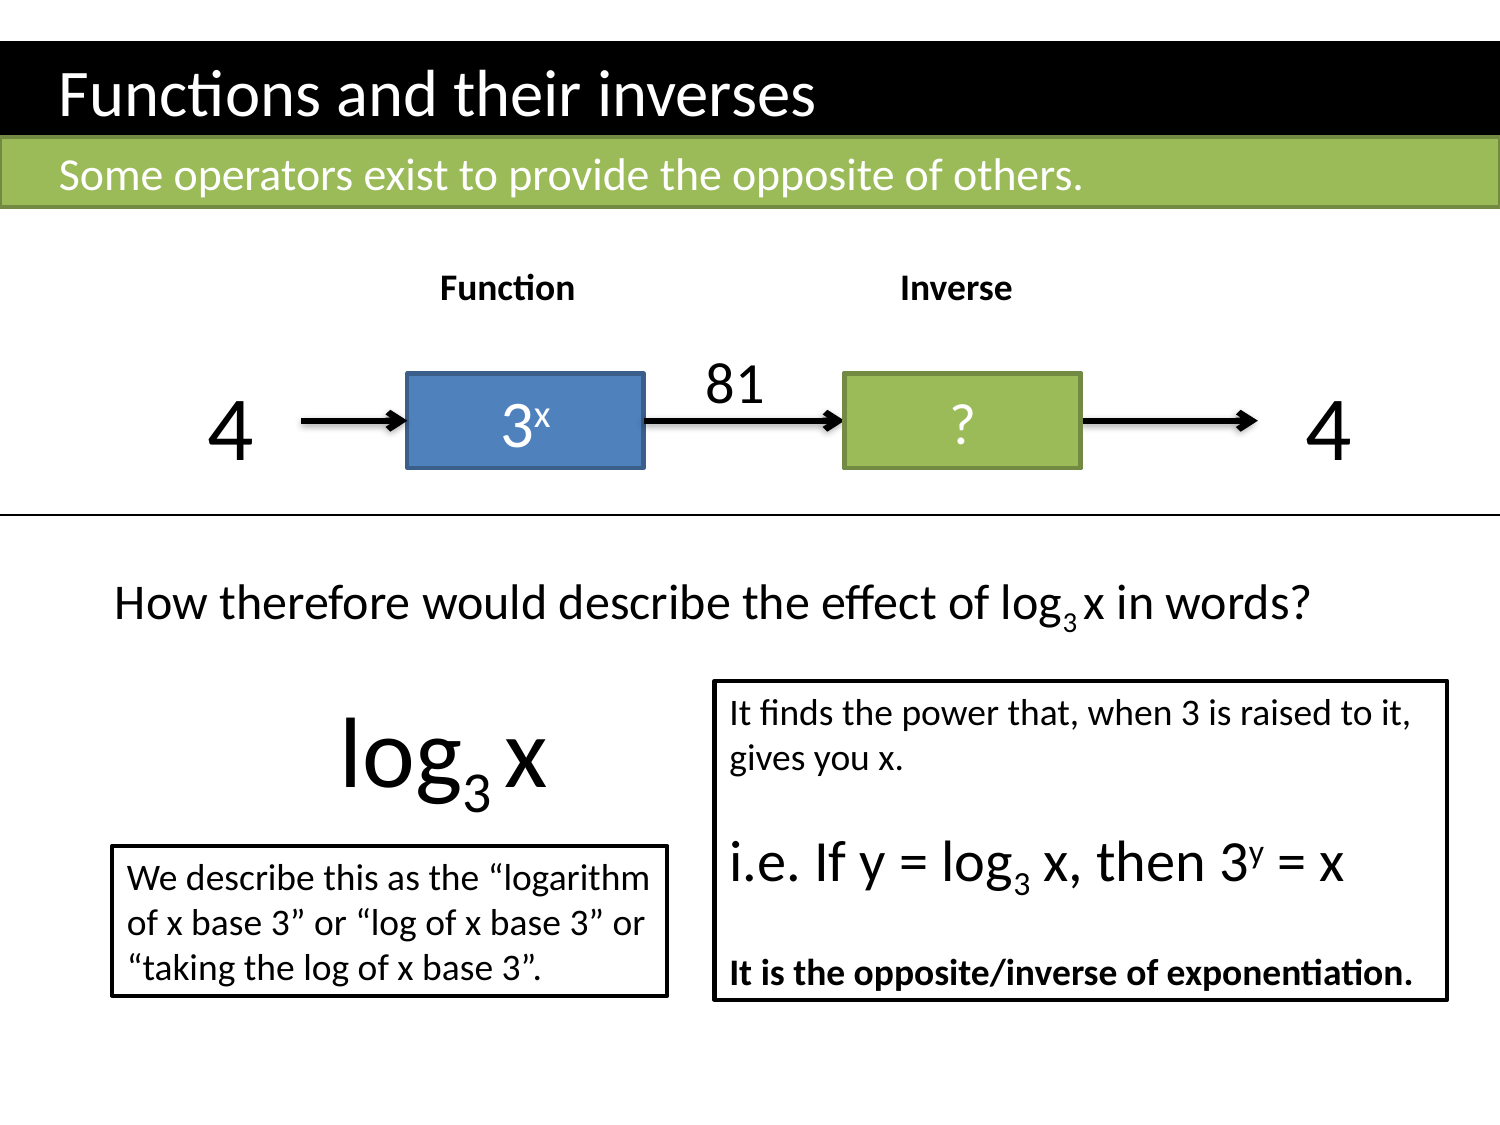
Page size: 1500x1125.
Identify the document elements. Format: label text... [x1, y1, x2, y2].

text_box Some operators exist to provide the opposite of others. [0, 135, 1500, 209]
text_box Function [407, 255, 609, 315]
text_box We describe this as the “logarithm of x base 3” or “log of x base 3” or “taking the log of x base 3”. [110, 844, 669, 998]
text_box ? [842, 371, 1083, 470]
text_box Functions and their inverses [0, 41, 1500, 135]
text_box How therefore would describe the effect of log3 x in words? [100, 562, 1400, 646]
text_box Inverse [856, 255, 1057, 315]
text_box log3 x [324, 680, 597, 832]
text_box 3x [405, 371, 646, 470]
text_box It finds the power that, when 3 is raised to it, gives you x. i.e. If y = log3 x, then 3y = x It is the opposite/inverse of exponentiation. [712, 679, 1449, 1002]
text_box 4 [123, 361, 337, 487]
text_box 81 [690, 338, 786, 420]
text_box 4 [1222, 361, 1435, 487]
